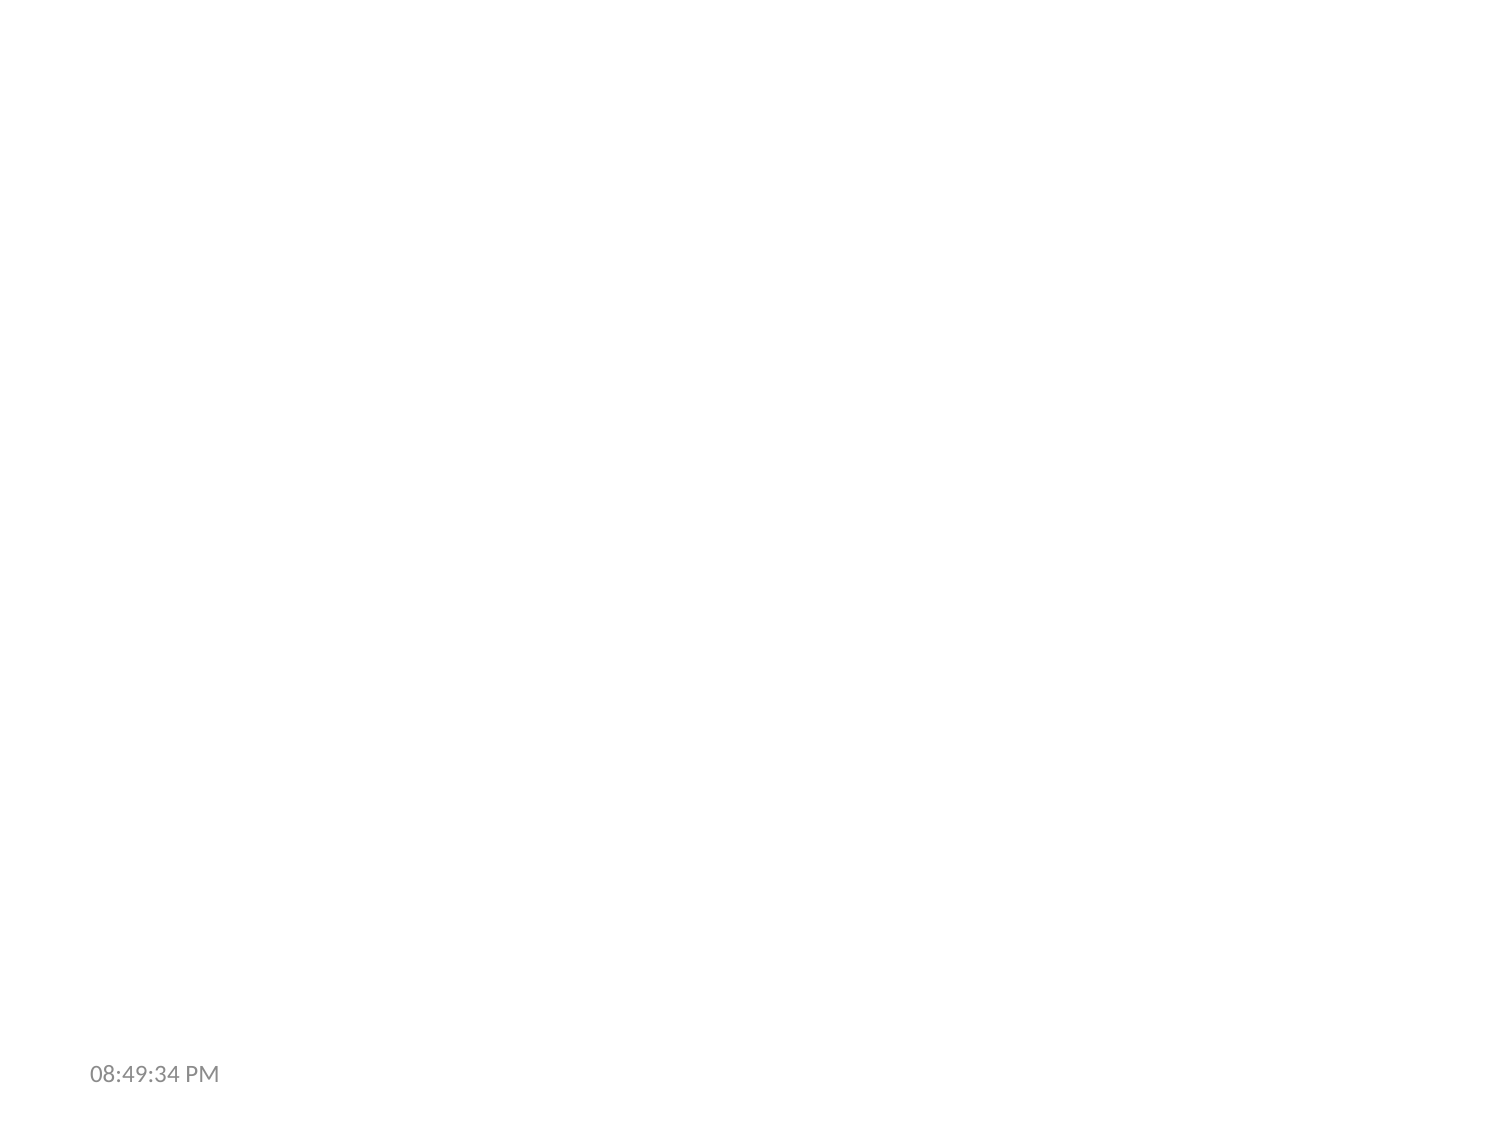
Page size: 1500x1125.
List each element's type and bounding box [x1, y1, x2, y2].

slide_number [75, 1042, 425, 1103]
